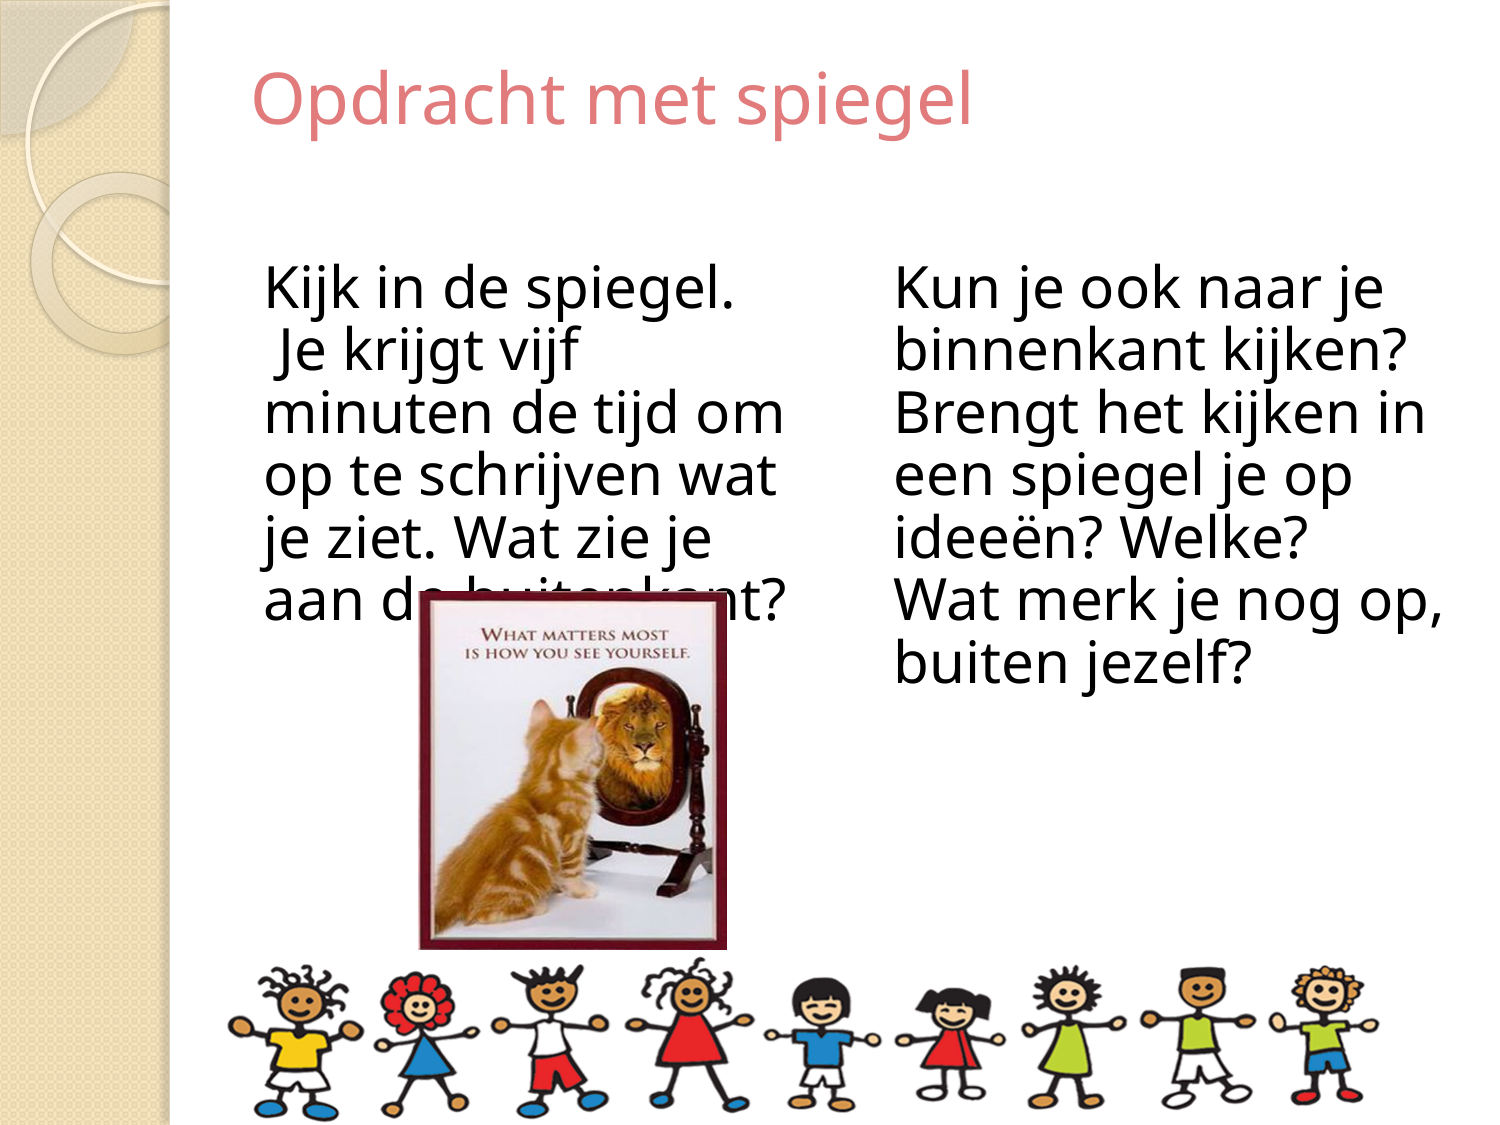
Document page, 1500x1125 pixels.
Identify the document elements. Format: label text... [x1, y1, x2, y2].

list Kun je ook naar je binnenkant kijken? Brengt het kijken in een spiegel je op ideeën? Welke? Wat merk je nog op, buiten jezelf? [865, 249, 1466, 1015]
title Opdracht met spiegel [235, 45, 1466, 233]
picture [218, 953, 1394, 1125]
list Kijk in de spiegel. Je krijgt vijf minuten de tijd om op te schrijven wat je ziet. Wat zie je aan de buitenkant? [235, 249, 836, 950]
picture [418, 591, 727, 950]
